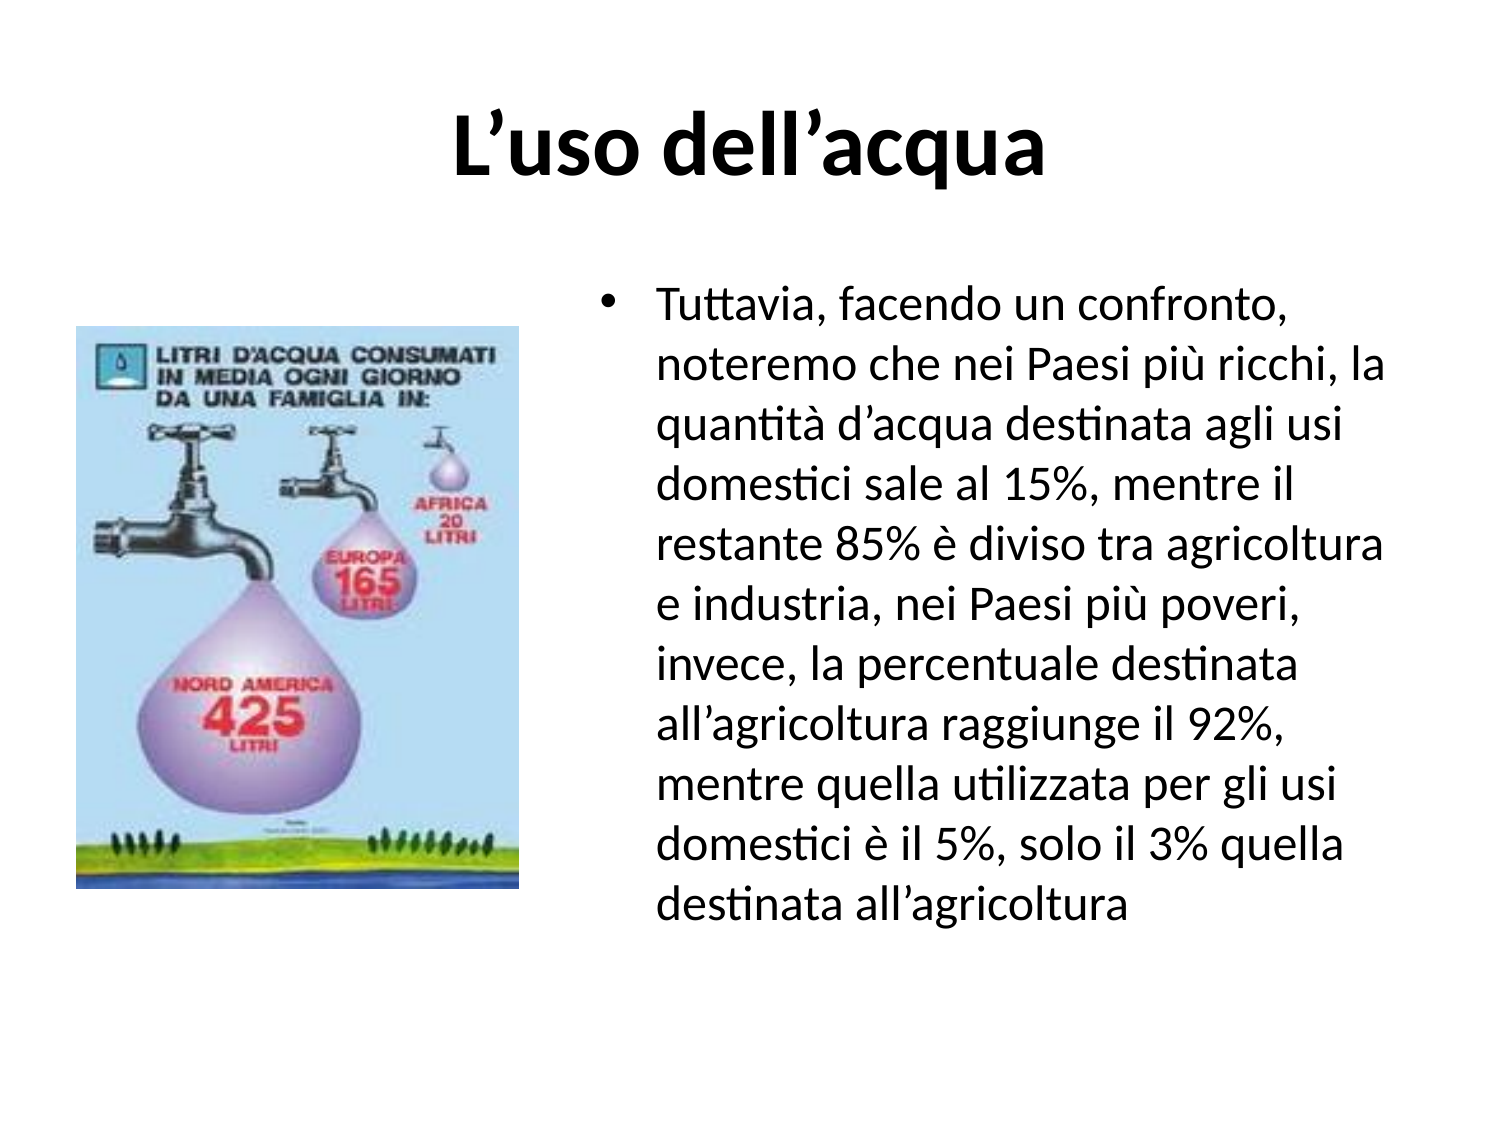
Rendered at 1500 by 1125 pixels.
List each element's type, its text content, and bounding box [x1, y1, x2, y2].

list Tuttavia, facendo un confronto, noteremo che nei Paesi più ricchi, la quantità d’acqua destinata agli usi domestici sale al 15%, mentre il restante 85% è diviso tra agricoltura e industria, nei Paesi più poveri, invece, la percentuale destinata all’agricoltura raggiunge il 92%, mentre quella utilizzata per gli usi domestici è il 5%, solo il 3% quella destinata all’agricoltura [584, 262, 1425, 1005]
title L’uso dell’acqua [75, 45, 1425, 233]
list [76, 325, 520, 890]
